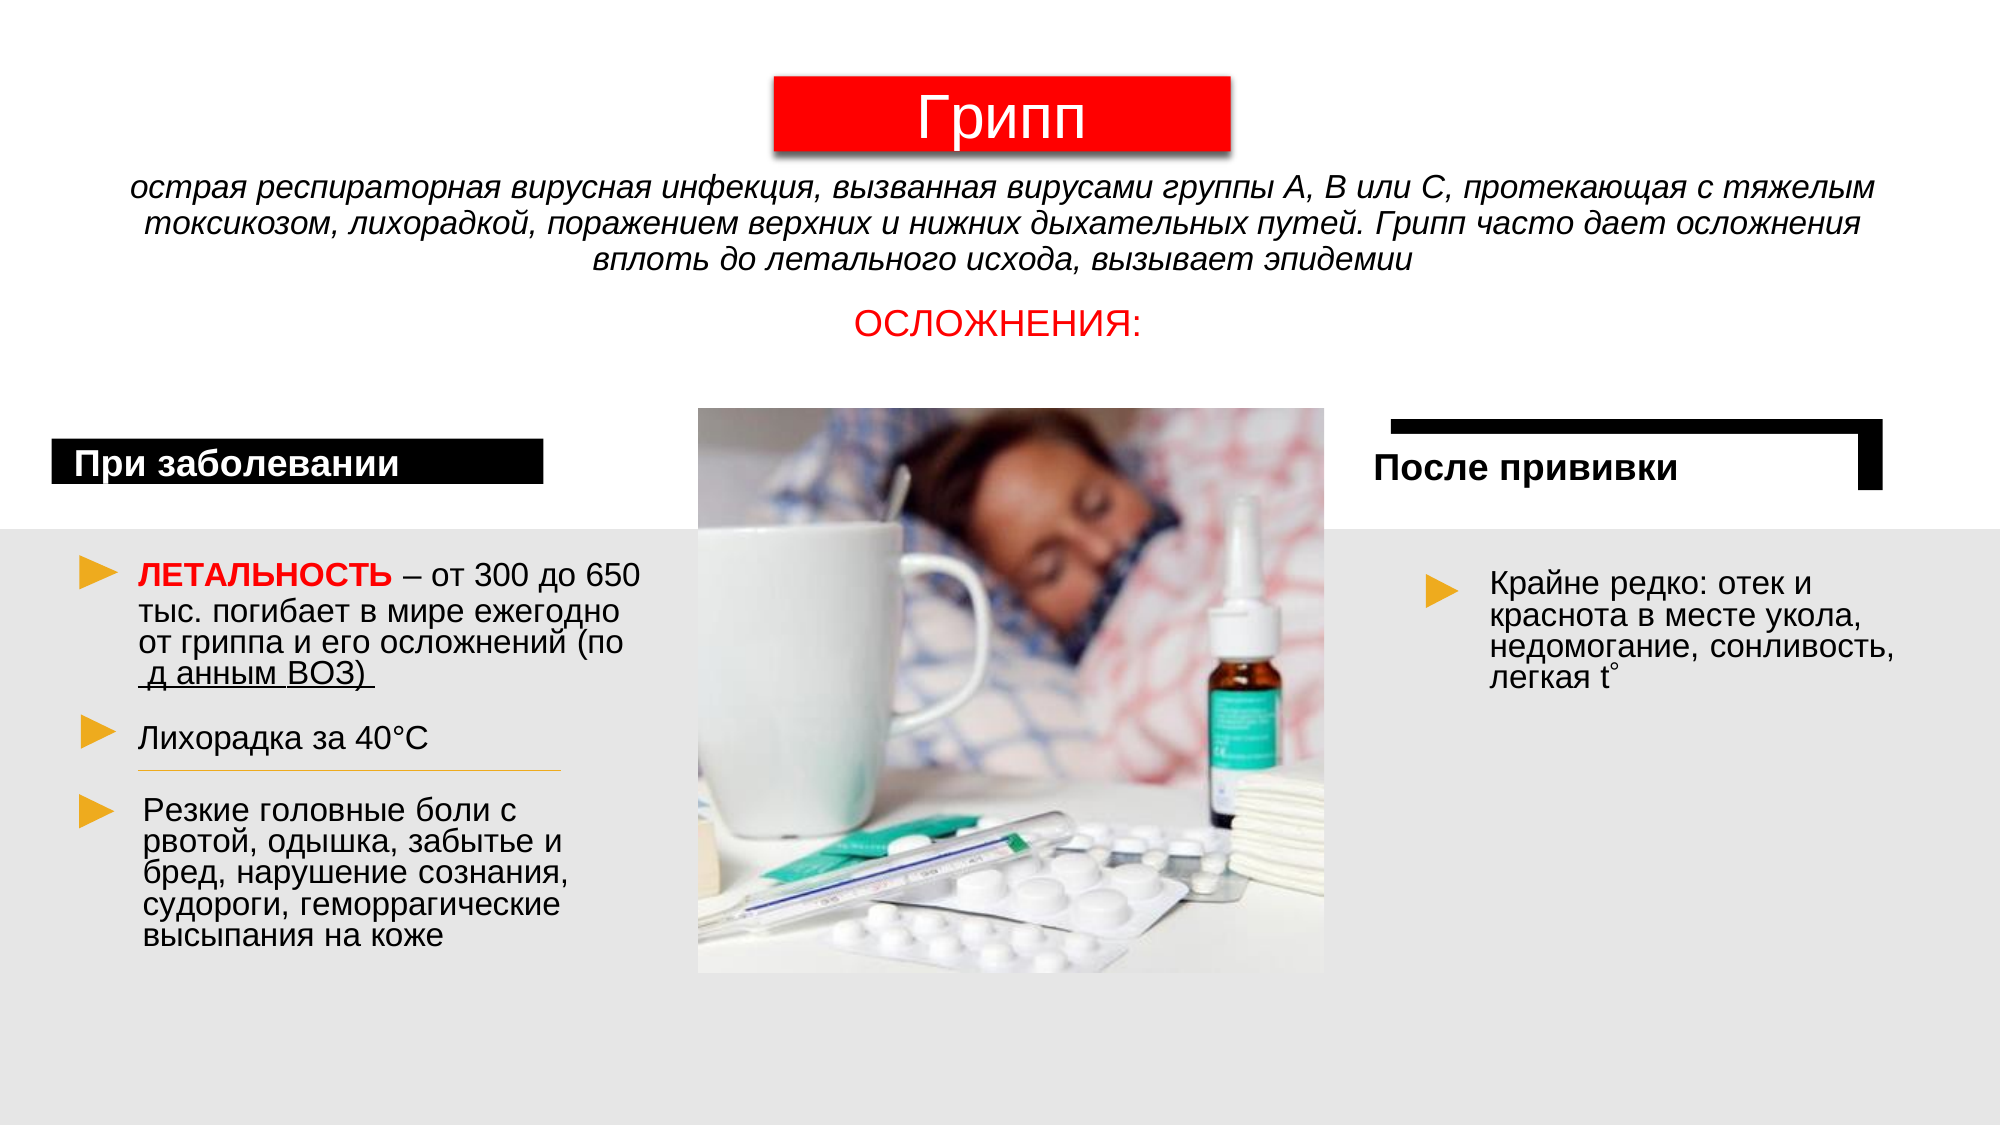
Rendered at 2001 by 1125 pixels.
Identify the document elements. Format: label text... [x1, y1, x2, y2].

text_box При заболевании [51, 438, 544, 484]
text_box [1390, 419, 1883, 491]
text_box [79, 794, 115, 829]
text_box [0, 529, 2000, 1125]
text_box Крайне редко: отек и краснота в месте укола, недомогание, сонливость, легкая t [1487, 570, 1899, 695]
text_box [1372, 433, 1858, 505]
text_box ЛЕТАЛЬНОСТЬ – от 300 до 650 тыс. погибает в мире ежегодно от гриппа и его осложнений (по д анным ВОЗ) Лихорадка за 40°C [135, 557, 664, 757]
text_box [1425, 574, 1459, 608]
text_box Грипп [773, 76, 1231, 152]
text_box Резкие головные боли с рвотой, одышка, забытье и бред, нарушение сознания, судороги, геморрагические высыпания на коже [140, 796, 572, 953]
text_box [698, 408, 1325, 973]
text_box [80, 714, 117, 749]
text_box [764, 69, 1241, 168]
text_box [79, 555, 119, 590]
text_box острая респираторная вирусная инфекция, вызванная вирусами группы А, В или С, протекающая с тяжелым токсикозом, лихорадкой, поражением верхних и нижних дыхательных путей. Грипп часто дает осложнения вплоть до летального исхода, вызывает эпидемии ОСЛОЖНЕНИЯ: [125, 169, 1879, 344]
text_box После прививки [1371, 443, 1680, 489]
